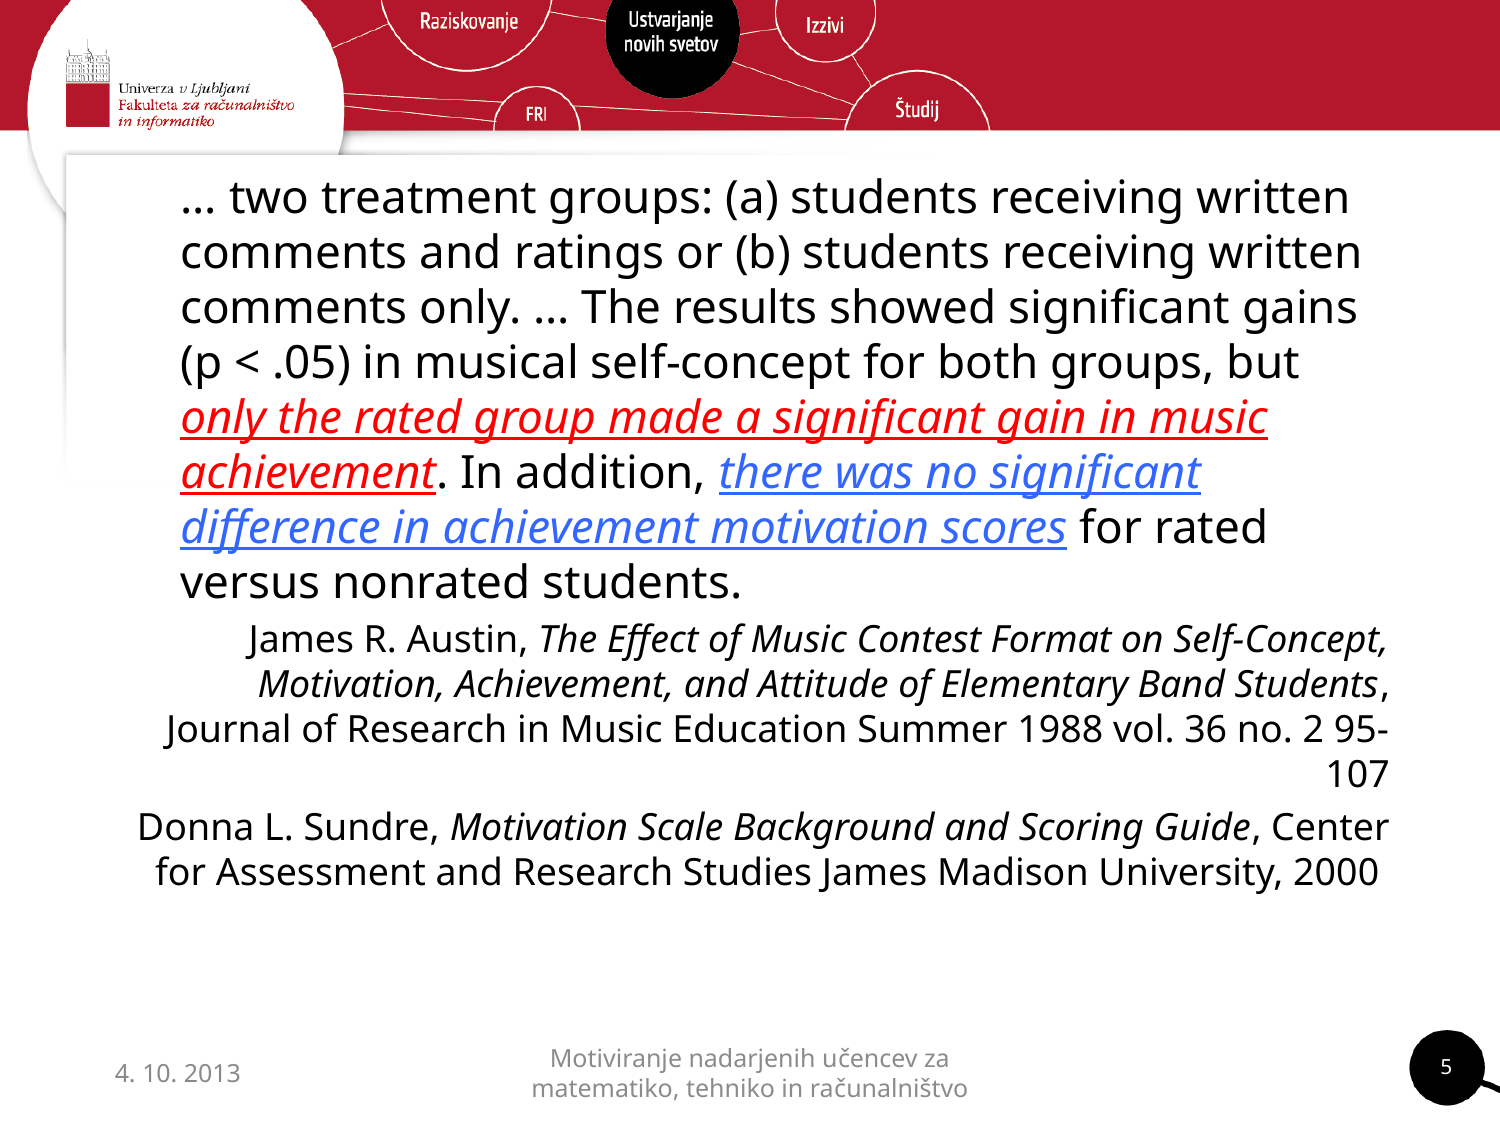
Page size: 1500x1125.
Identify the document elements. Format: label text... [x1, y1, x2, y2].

slide_number 5 [1404, 1034, 1488, 1101]
picture [0, 0, 1500, 1125]
footer Motiviranje nadarjenih učencev za matematiko, tehniko in računalništvo [512, 1042, 988, 1103]
list ... two treatment groups: (a) students receiving written comments and ratings or (b) students receiving written comments only. ... The results showed significant gains (p < .05) in musical self-concept for both groups, but only the rated group made a significant gain in music achievement. In addition, there was no significant difference in achievement motivation scores for rated versus nonrated students. James R. Austin, The Effect of Music Contest Format on Self-Concept, Motivation, Achievement, and Attitude of Elementary Band Students, Journal of Research in Music Education Summer 1988 vol. 36 no. 2 95-107 Donna L. Sundre, Motivation Scale Background and Scoring Guide, Center for Assessment and Research Studies James Madison University, 2000 [99, 160, 1405, 1016]
slide_number 4. 10. 2013 [99, 1042, 450, 1103]
